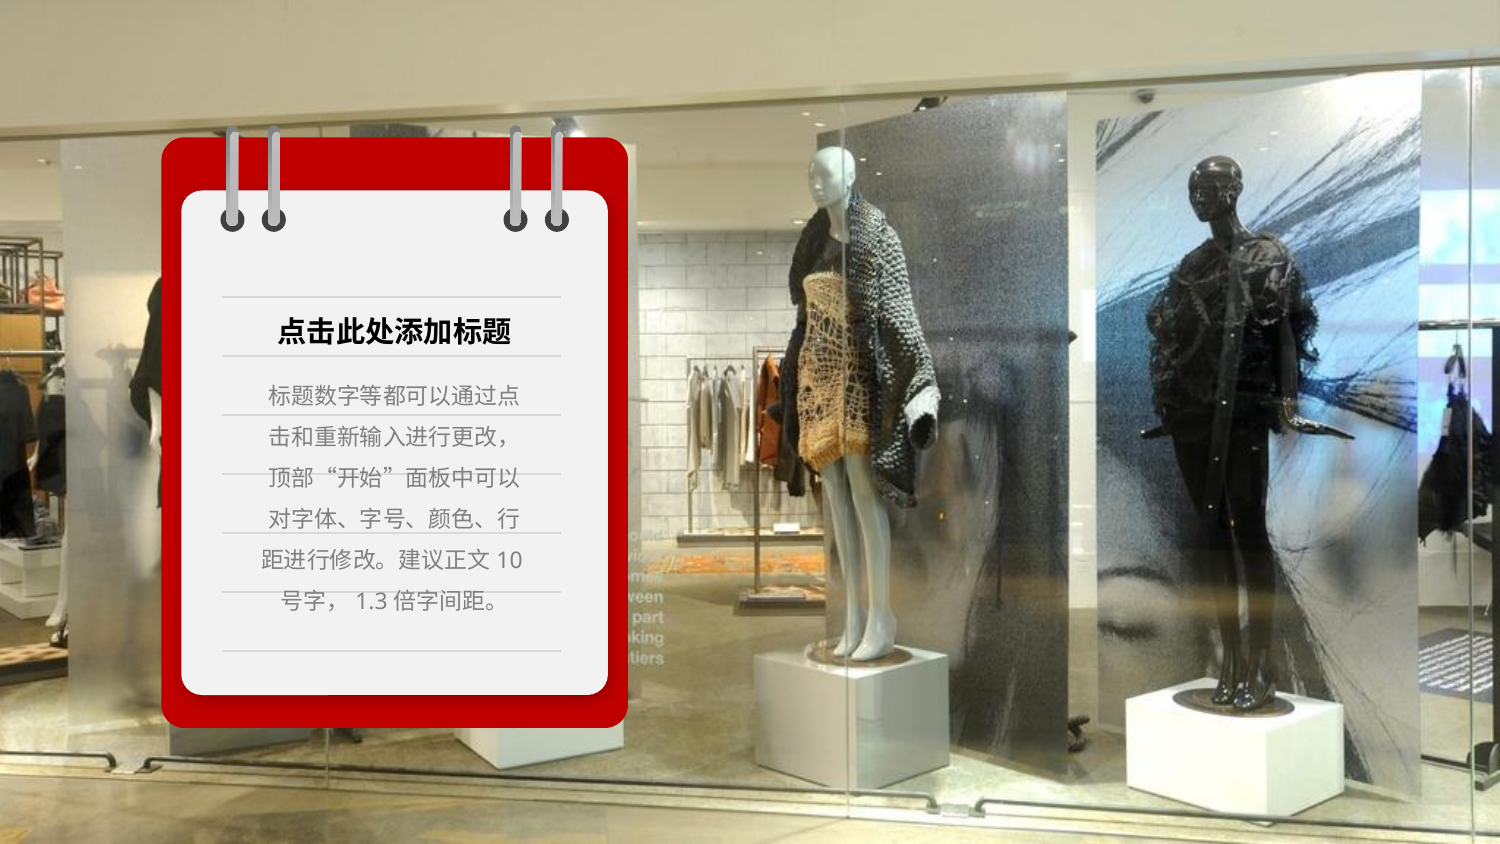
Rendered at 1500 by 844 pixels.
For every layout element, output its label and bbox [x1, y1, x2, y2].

picture [0, 0, 1500, 844]
text_box [161, 125, 629, 729]
